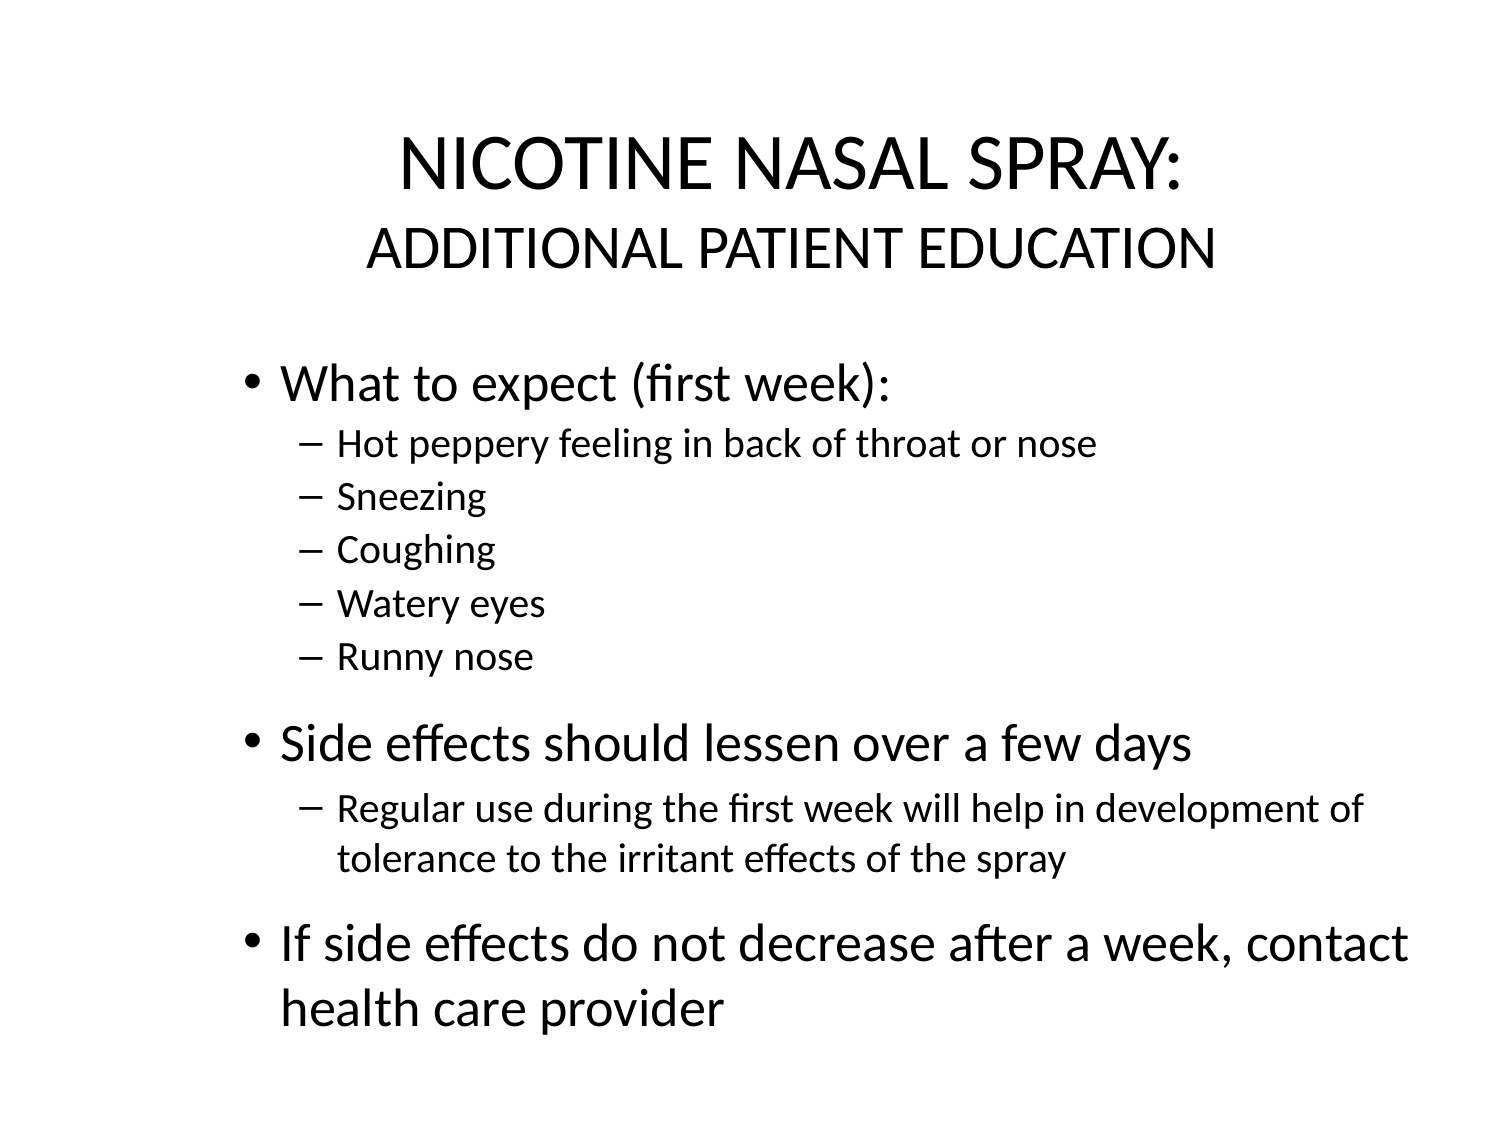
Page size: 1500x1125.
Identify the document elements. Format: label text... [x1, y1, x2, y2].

title NICOTINE NASAL SPRAY: ADDITIONAL PATIENT EDUCATION [196, 101, 1389, 289]
list What to expect (first week): Hot peppery feeling in back of throat or nose Sneezing Coughing Watery eyes Runny nose Side effects should lessen over a few days Regular use during the first week will help in development of tolerance to the irritant effects of the spray If side effects do not decrease after a week, contact health care provider [228, 346, 1500, 1062]
